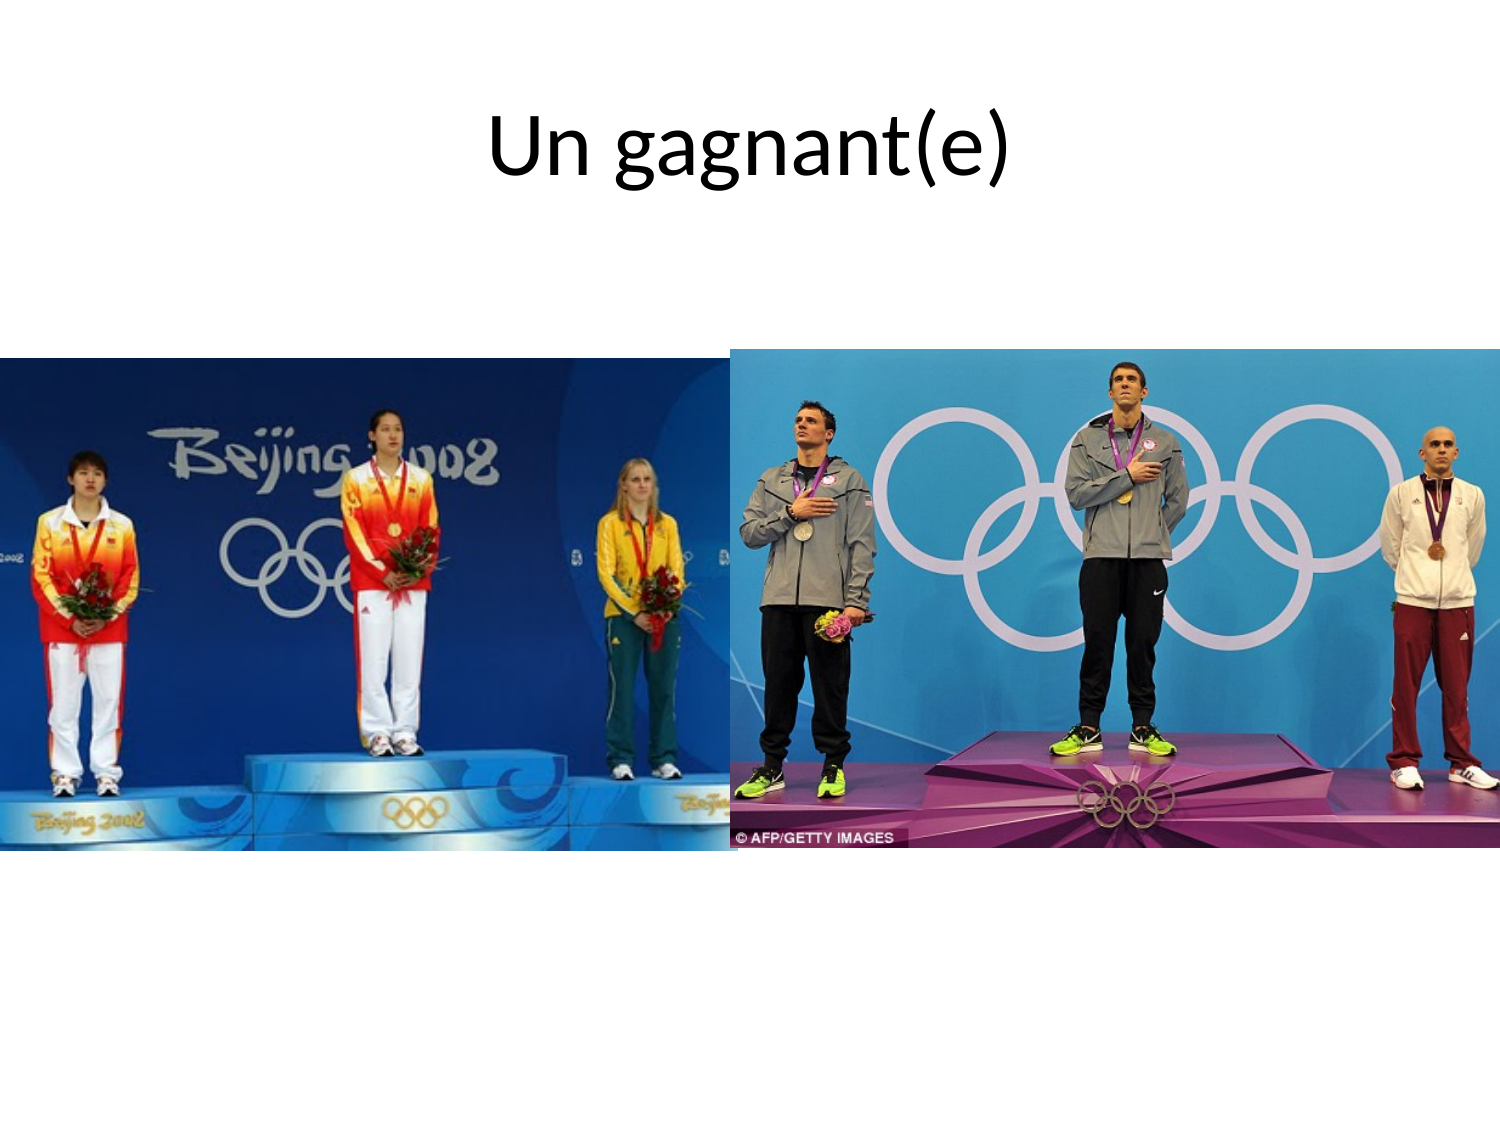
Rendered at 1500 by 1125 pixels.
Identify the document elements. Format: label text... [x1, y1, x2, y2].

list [0, 358, 725, 851]
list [729, 349, 1500, 849]
title Un gagnant(e) [75, 45, 1425, 233]
